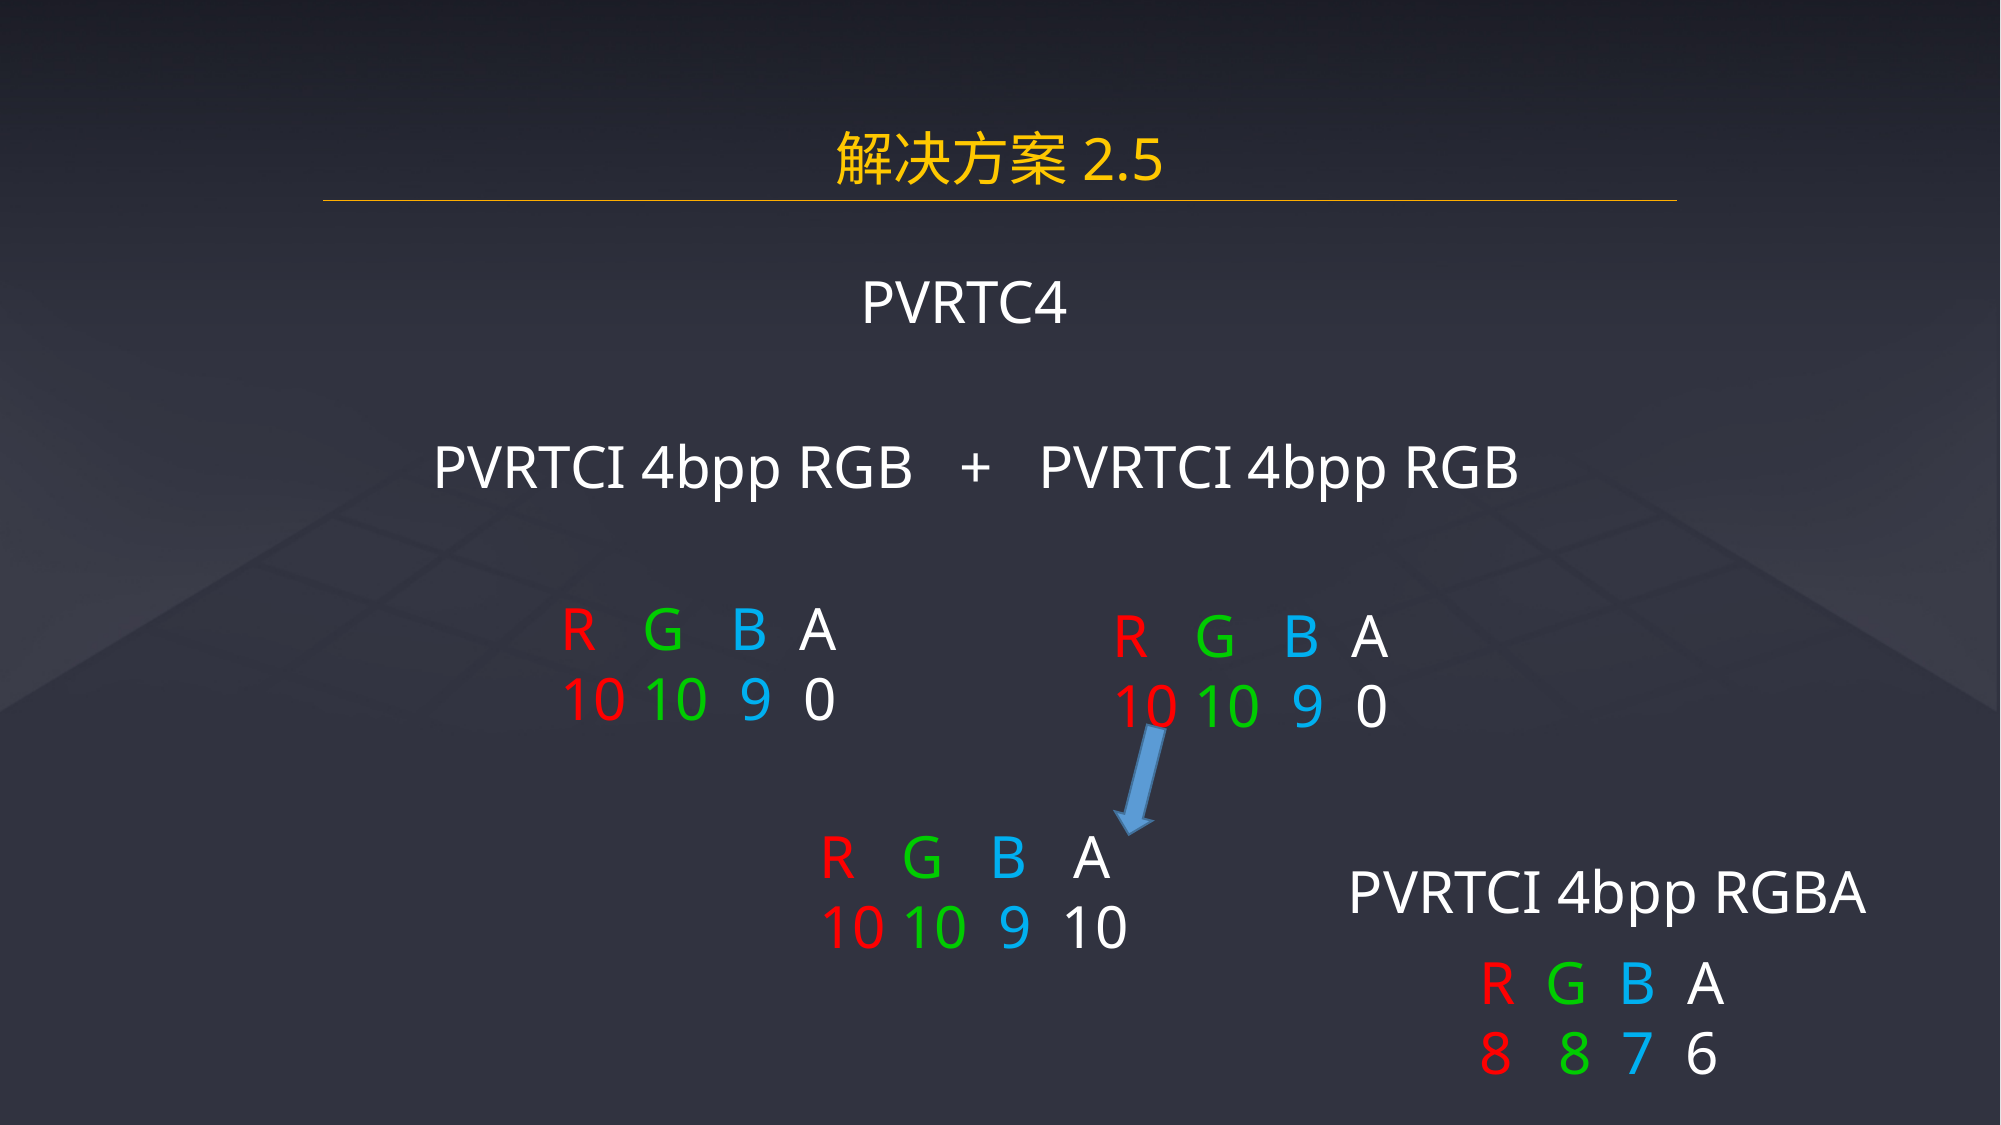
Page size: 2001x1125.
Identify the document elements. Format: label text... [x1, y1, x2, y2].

text_box R G B A 10 10 9 0 [1104, 592, 1440, 747]
picture [0, 0, 2001, 1125]
text_box [1114, 724, 1166, 835]
text_box PVRTCI 4bpp RGB + PVRTCI 4bpp RGB [301, 422, 1651, 508]
text_box R G B A 10 10 9 0 [553, 585, 888, 740]
text_box PVRTCI 4bpp RGBA [1340, 848, 1938, 933]
text_box R G B A 10 10 9 10 [811, 812, 1189, 968]
text_box R G B A 8 8 7 6 [1471, 939, 1807, 1094]
text_box 解决方案2.5 [363, 114, 1637, 200]
text_box PVRTC4 [852, 257, 1209, 343]
